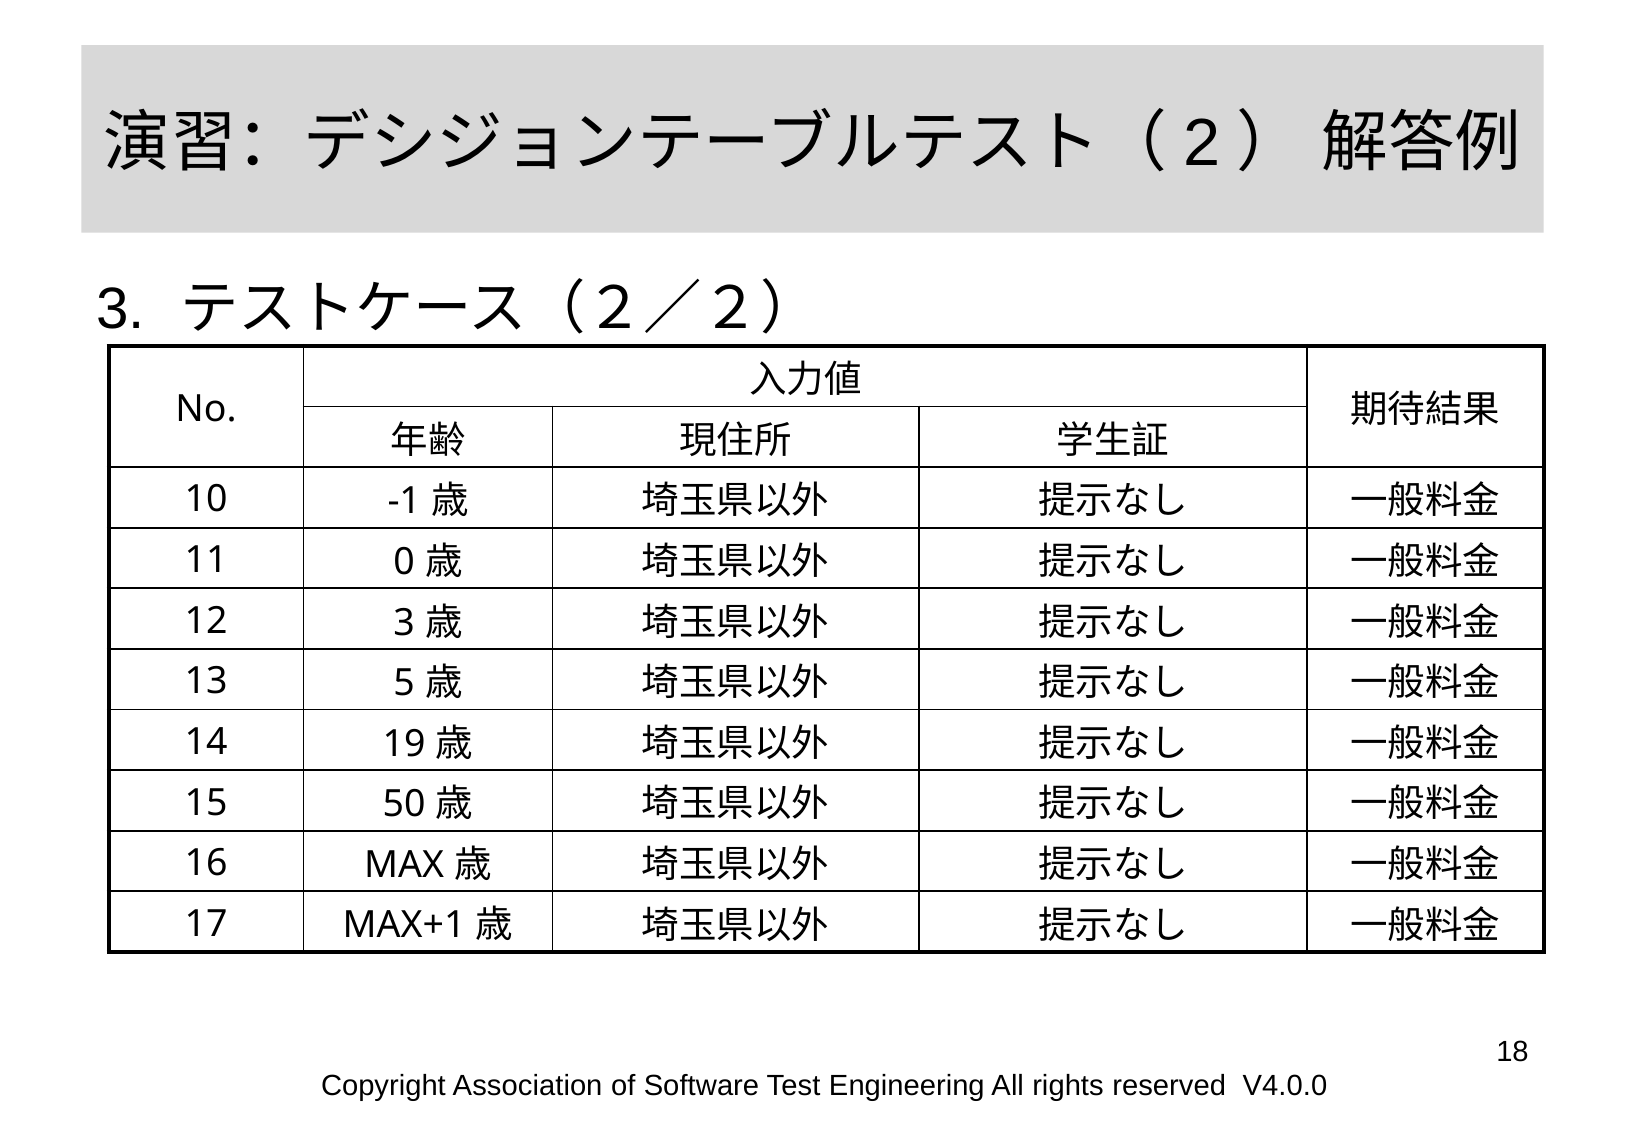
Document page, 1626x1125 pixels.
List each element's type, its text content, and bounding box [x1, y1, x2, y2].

table_cell 埼玉県以外 [553, 832, 918, 890]
table_cell 現住所 [553, 407, 918, 466]
table_cell 提示なし [920, 589, 1306, 648]
table_cell 5歳 [304, 650, 552, 709]
table_cell 一般料金 [1308, 529, 1542, 587]
table_cell 埼玉県以外 [553, 529, 918, 587]
table_cell 50歳 [304, 771, 552, 830]
table_cell 提示なし [920, 771, 1306, 830]
table_cell 16 [111, 832, 303, 890]
table_cell 一般料金 [1308, 892, 1542, 950]
table_cell 埼玉県以外 [553, 468, 918, 527]
table_cell 提示なし [920, 892, 1306, 950]
table_cell 埼玉県以外 [553, 892, 918, 950]
table_cell 3歳 [304, 589, 552, 648]
table_cell 埼玉県以外 [553, 771, 918, 830]
slide_number ‹#› [1164, 1024, 1544, 1103]
table_cell 埼玉県以外 [553, 650, 918, 709]
table_cell 一般料金 [1308, 832, 1542, 890]
table_cell 年齢 [304, 407, 552, 466]
table_cell 提示なし [920, 529, 1306, 587]
table_cell MAX歳 [304, 832, 552, 890]
table_header 入力値 [304, 348, 1306, 406]
list テストケース（２／２） [81, 262, 1569, 1005]
table_cell 一般料金 [1308, 771, 1542, 830]
table_cell 13 [111, 650, 303, 709]
table_cell -1歳 [304, 468, 552, 527]
table_cell 埼玉県以外 [553, 710, 918, 769]
table_cell 15 [111, 771, 303, 830]
title 演習：デシジョンテーブルテスト（2） 解答例 [81, 45, 1544, 233]
table_cell 10 [111, 468, 303, 527]
table_cell MAX+1歳 [304, 892, 552, 950]
table_cell 一般料金 [1308, 468, 1542, 527]
table_cell 提示なし [920, 468, 1306, 527]
table_cell 一般料金 [1308, 710, 1542, 769]
table_header 期待結果 [1308, 348, 1542, 466]
table_cell 提示なし [920, 650, 1306, 709]
table_cell 提示なし [920, 832, 1306, 890]
table_cell 0歳 [304, 529, 552, 587]
table_cell 12 [111, 589, 303, 648]
table_cell 埼玉県以外 [553, 589, 918, 648]
table_cell 学生証 [920, 407, 1306, 466]
table_cell 14 [111, 710, 303, 769]
table_header No. [111, 348, 303, 466]
footer Copyright Association of Software Test Engineering All rights reserved V4.0.0 [233, 1058, 1415, 1103]
table_cell 提示なし [920, 710, 1306, 769]
table_cell 11 [111, 529, 303, 587]
table_cell 一般料金 [1308, 650, 1542, 709]
table_cell 17 [111, 892, 303, 950]
table_cell 19歳 [304, 710, 552, 769]
table_cell 一般料金 [1308, 589, 1542, 648]
